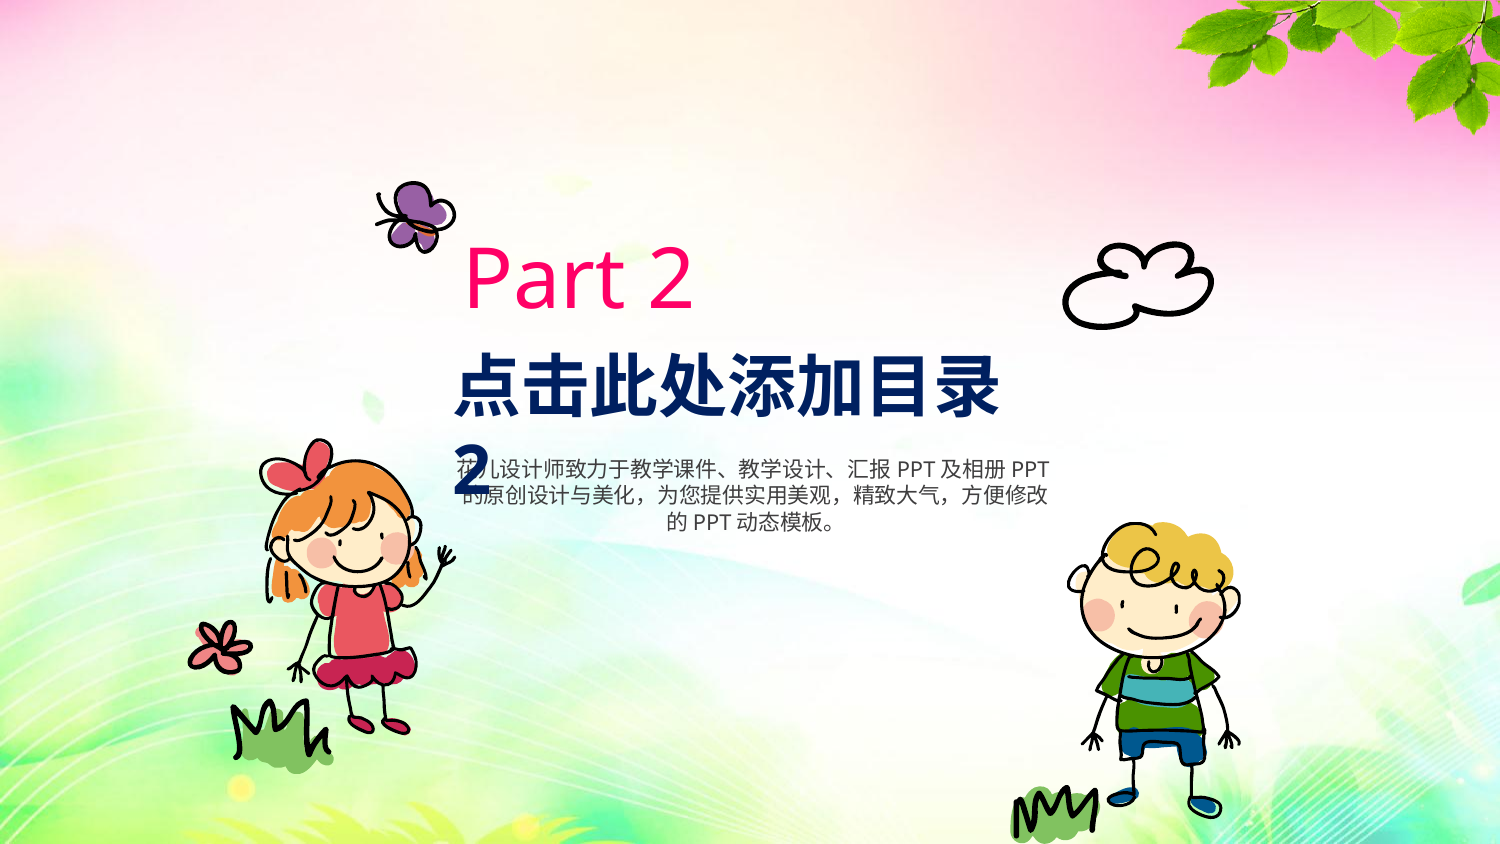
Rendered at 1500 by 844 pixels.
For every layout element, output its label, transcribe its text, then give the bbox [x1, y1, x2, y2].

text_box Part 2 [447, 216, 715, 333]
text_box 花儿设计师致力于教学课件、教学设计、汇报PPT及相册PPT的原创设计与美化，为您提供实用美观，精致大气，方便修改的PPT动态模板。 [457, 516, 1056, 535]
picture [0, 0, 1500, 844]
text_box 点击此处添加目录2 [437, 335, 1062, 516]
